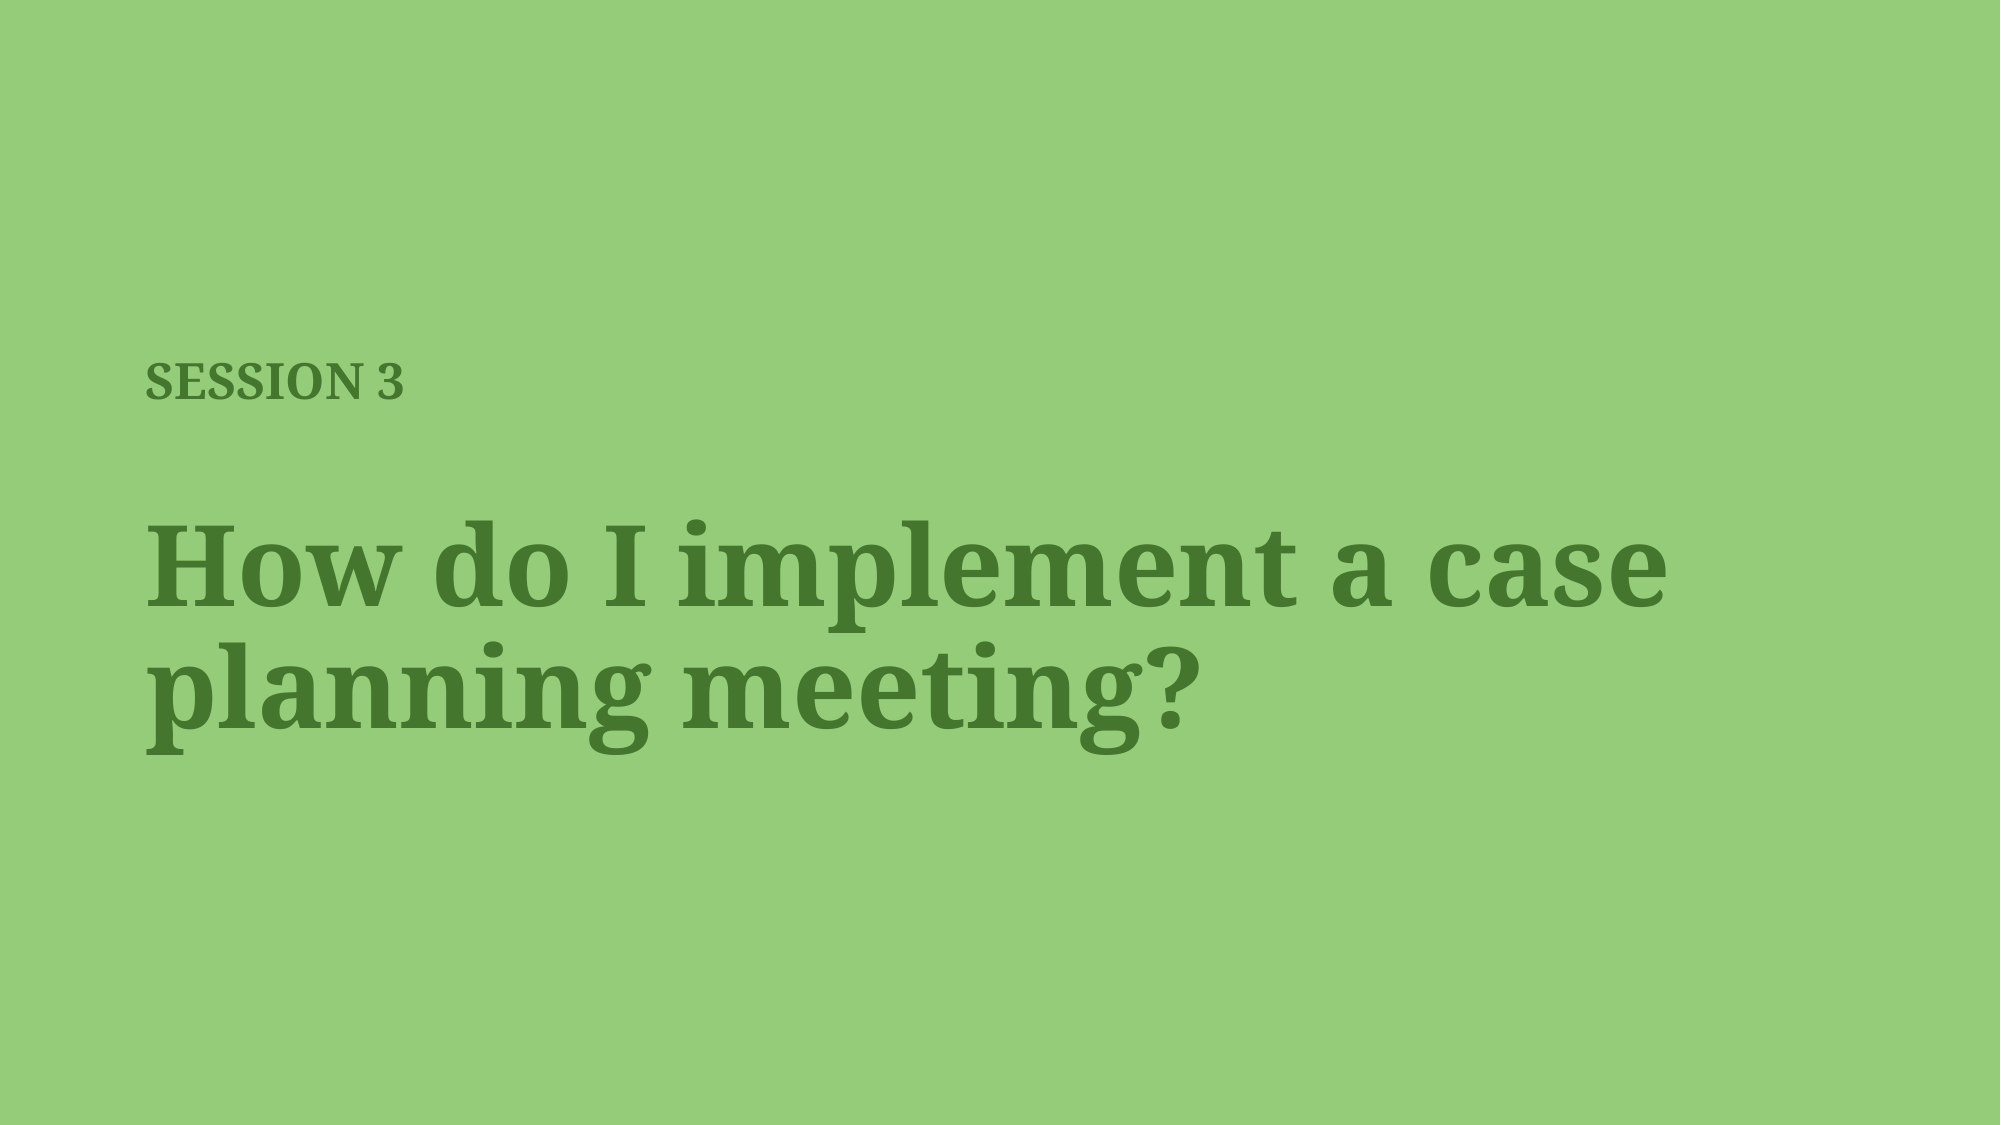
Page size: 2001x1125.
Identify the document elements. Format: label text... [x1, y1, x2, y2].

text_box SESSION 3 How do I implement a case planning meeting? [130, 508, 1792, 601]
